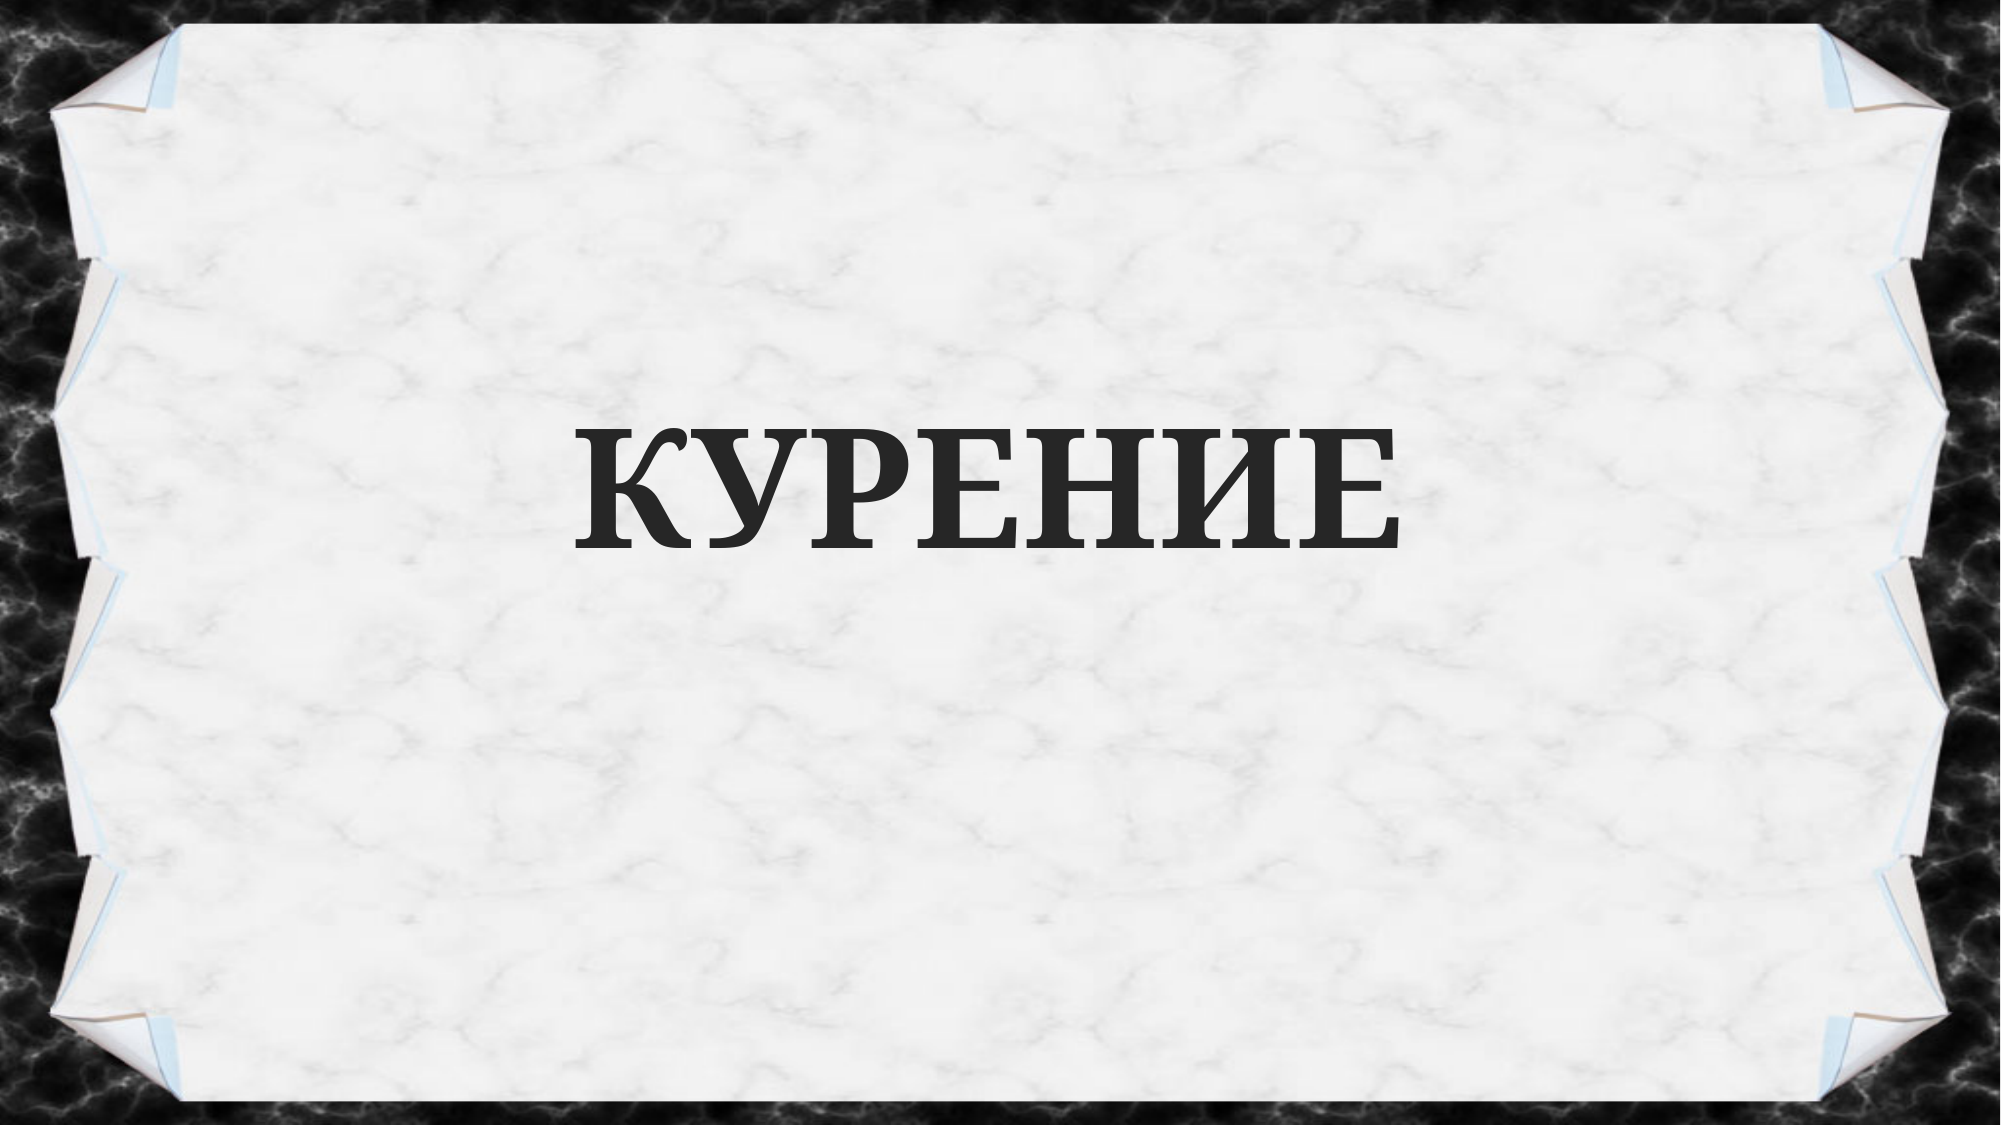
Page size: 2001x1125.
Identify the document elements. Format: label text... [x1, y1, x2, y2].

text_box КУРЕНИЕ [194, 374, 1783, 590]
picture [0, 0, 2001, 1125]
